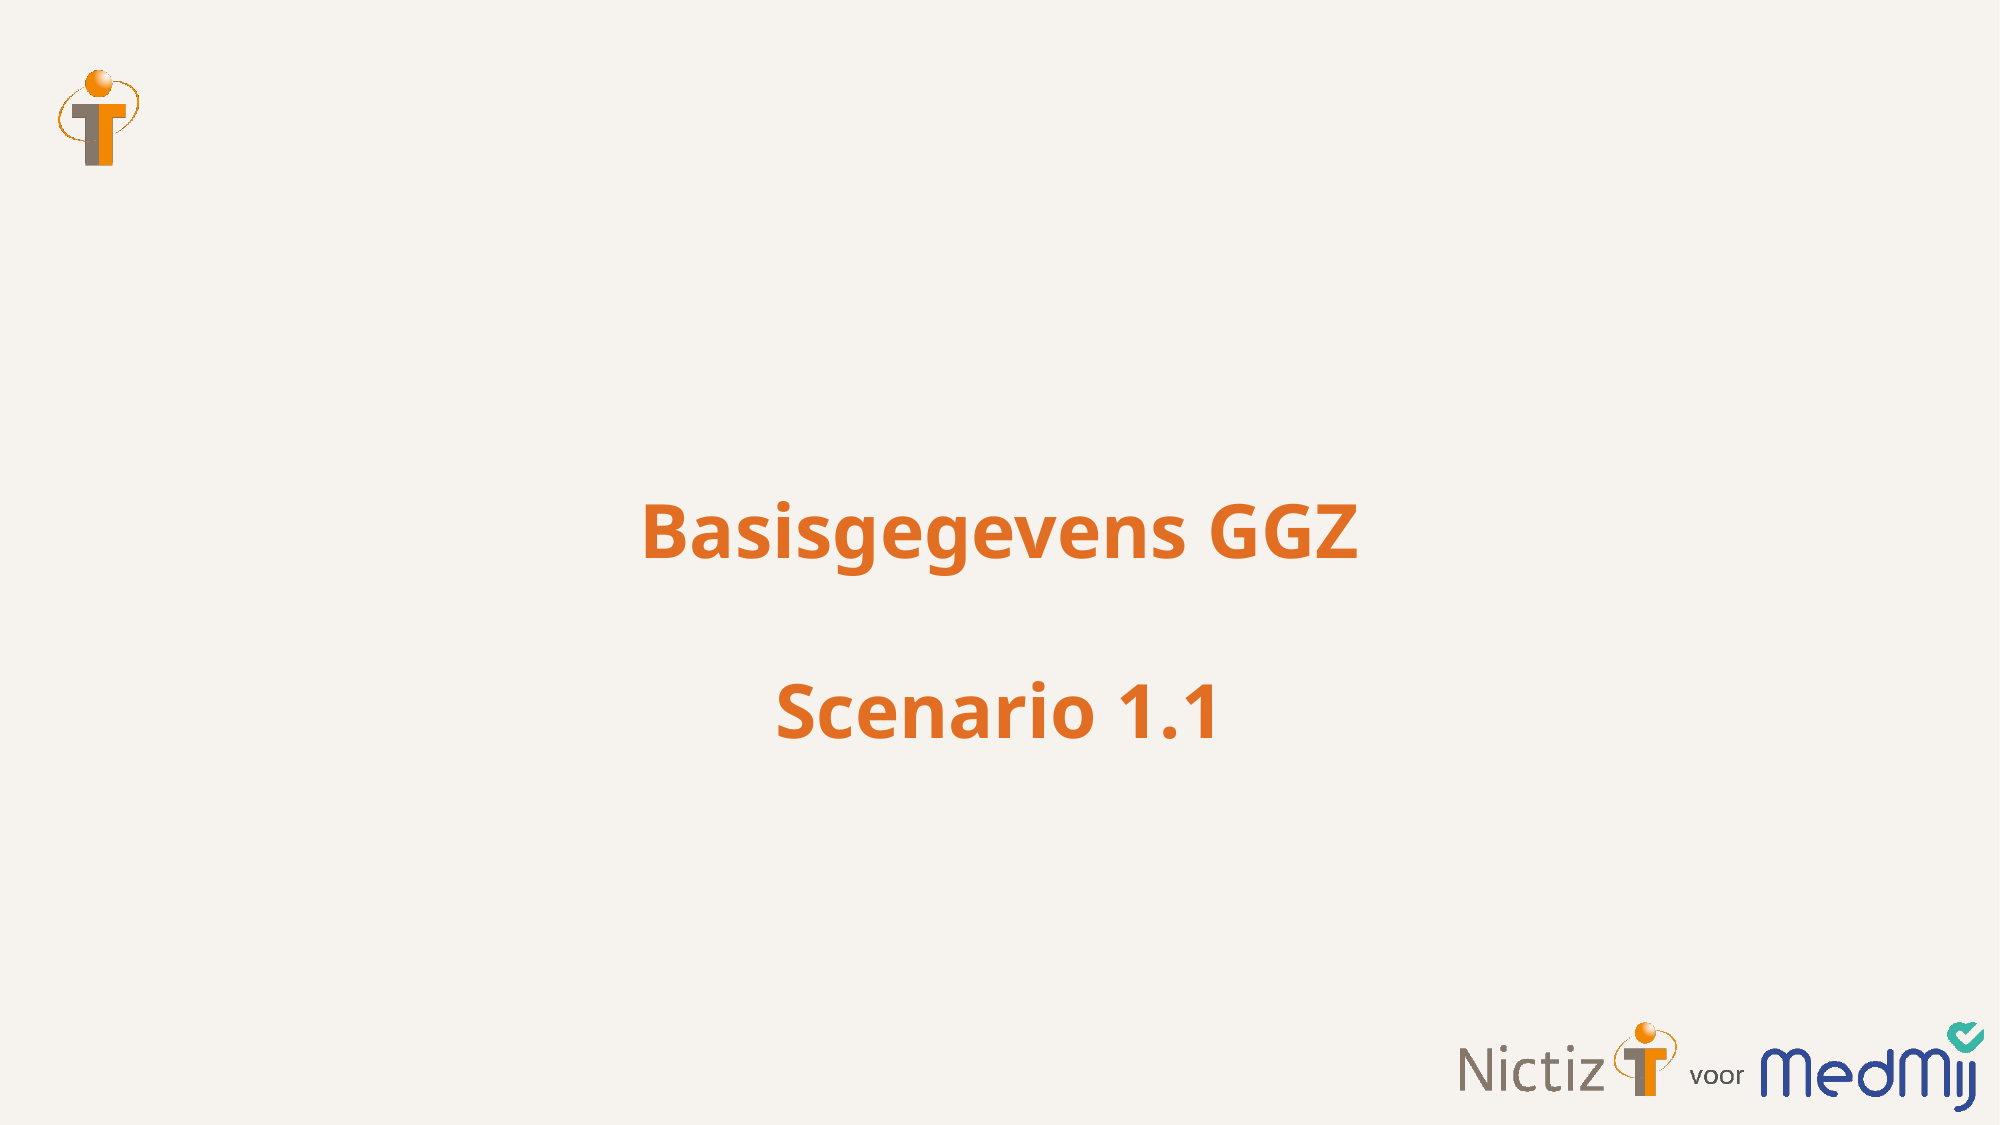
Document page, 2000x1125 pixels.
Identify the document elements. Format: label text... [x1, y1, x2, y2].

title Basisgegevens GGZ Scenario 1.1 [155, 386, 1844, 848]
picture [1457, 1019, 1988, 1113]
picture [50, 66, 151, 187]
